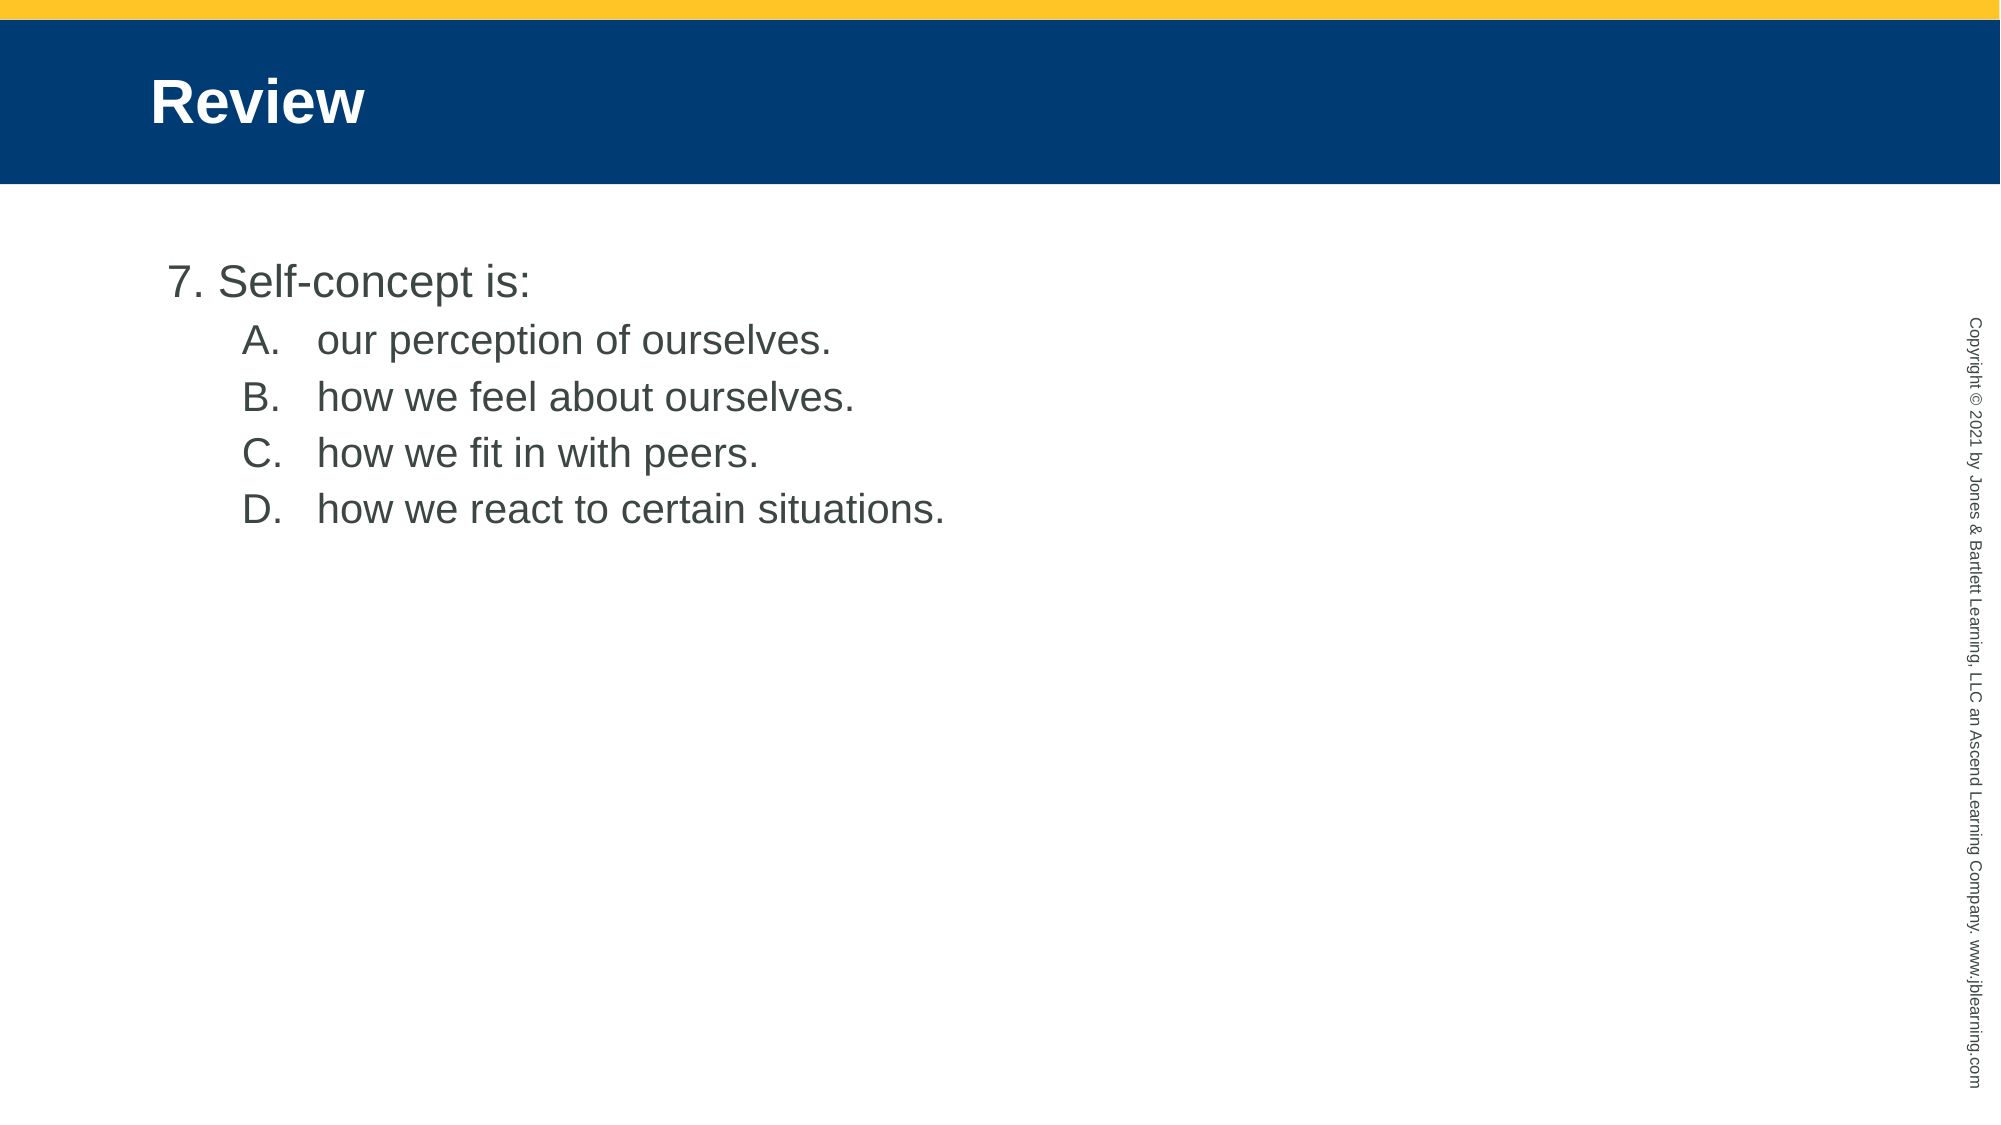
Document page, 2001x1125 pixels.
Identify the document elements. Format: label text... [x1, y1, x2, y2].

title Review [0, 19, 2000, 185]
list 7. Self-concept is: our perception of ourselves. how we feel about ourselves. how we fit in with peers. how we react to certain situations. [151, 244, 1840, 1016]
